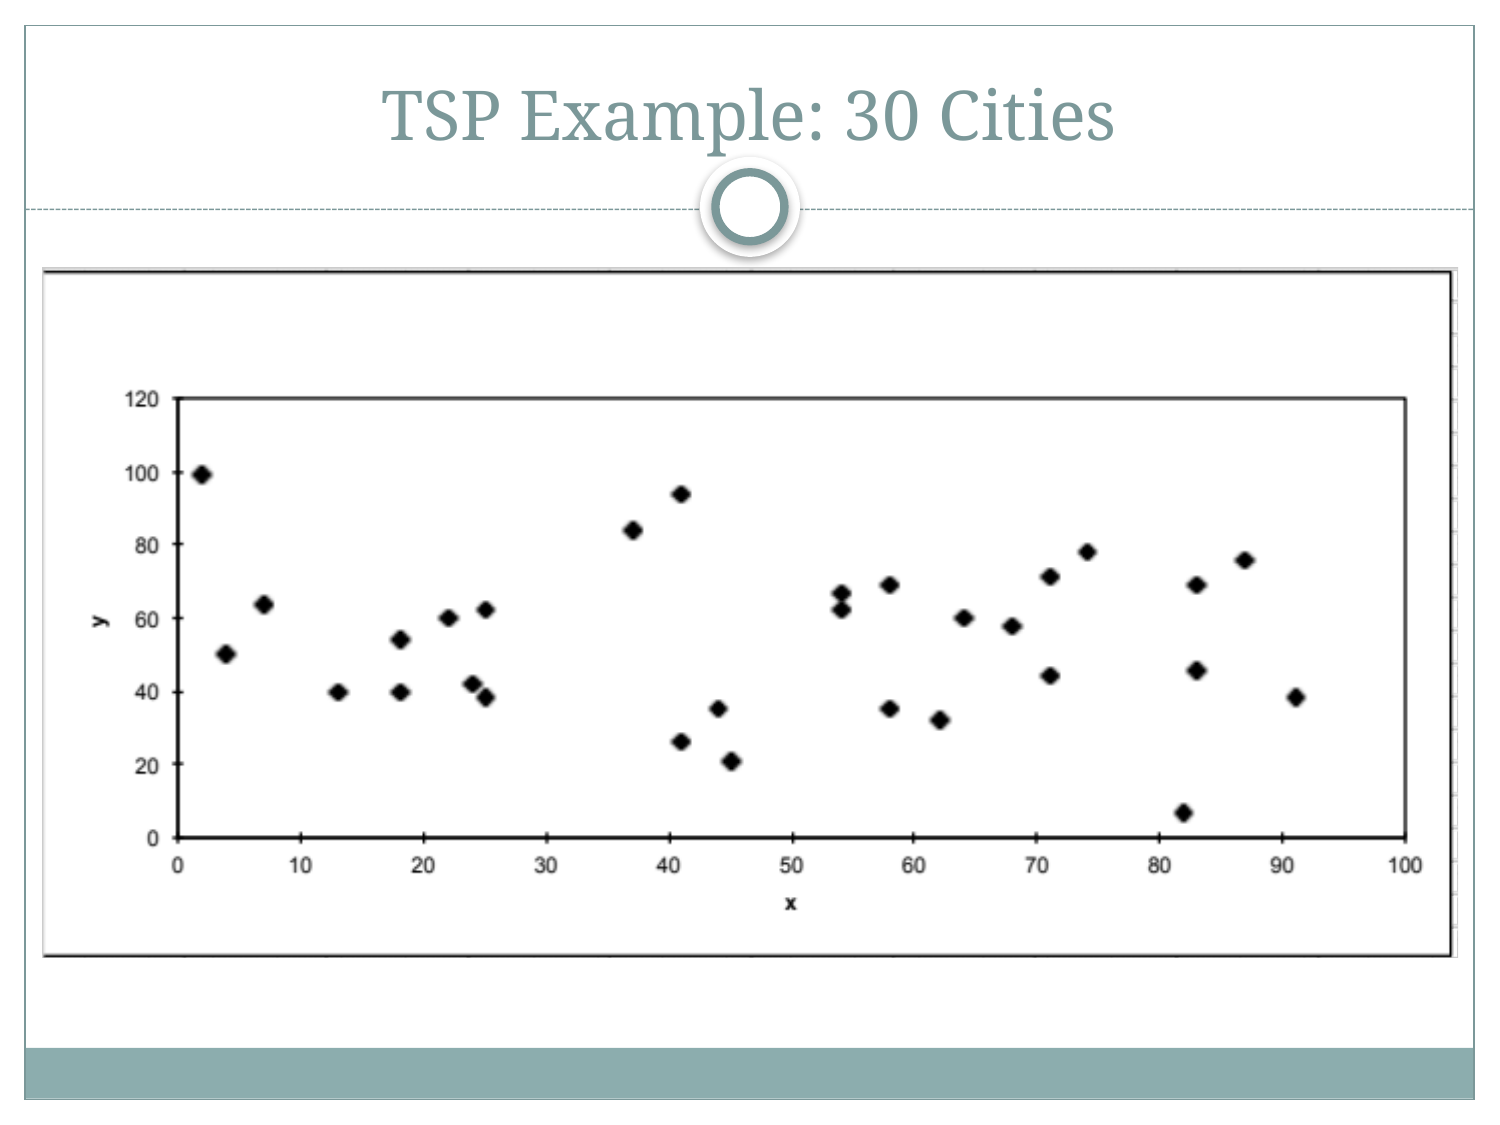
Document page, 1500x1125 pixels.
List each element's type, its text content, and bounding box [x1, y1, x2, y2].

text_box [41, 266, 1459, 959]
title TSP Example: 30 Cities [49, 37, 1450, 162]
